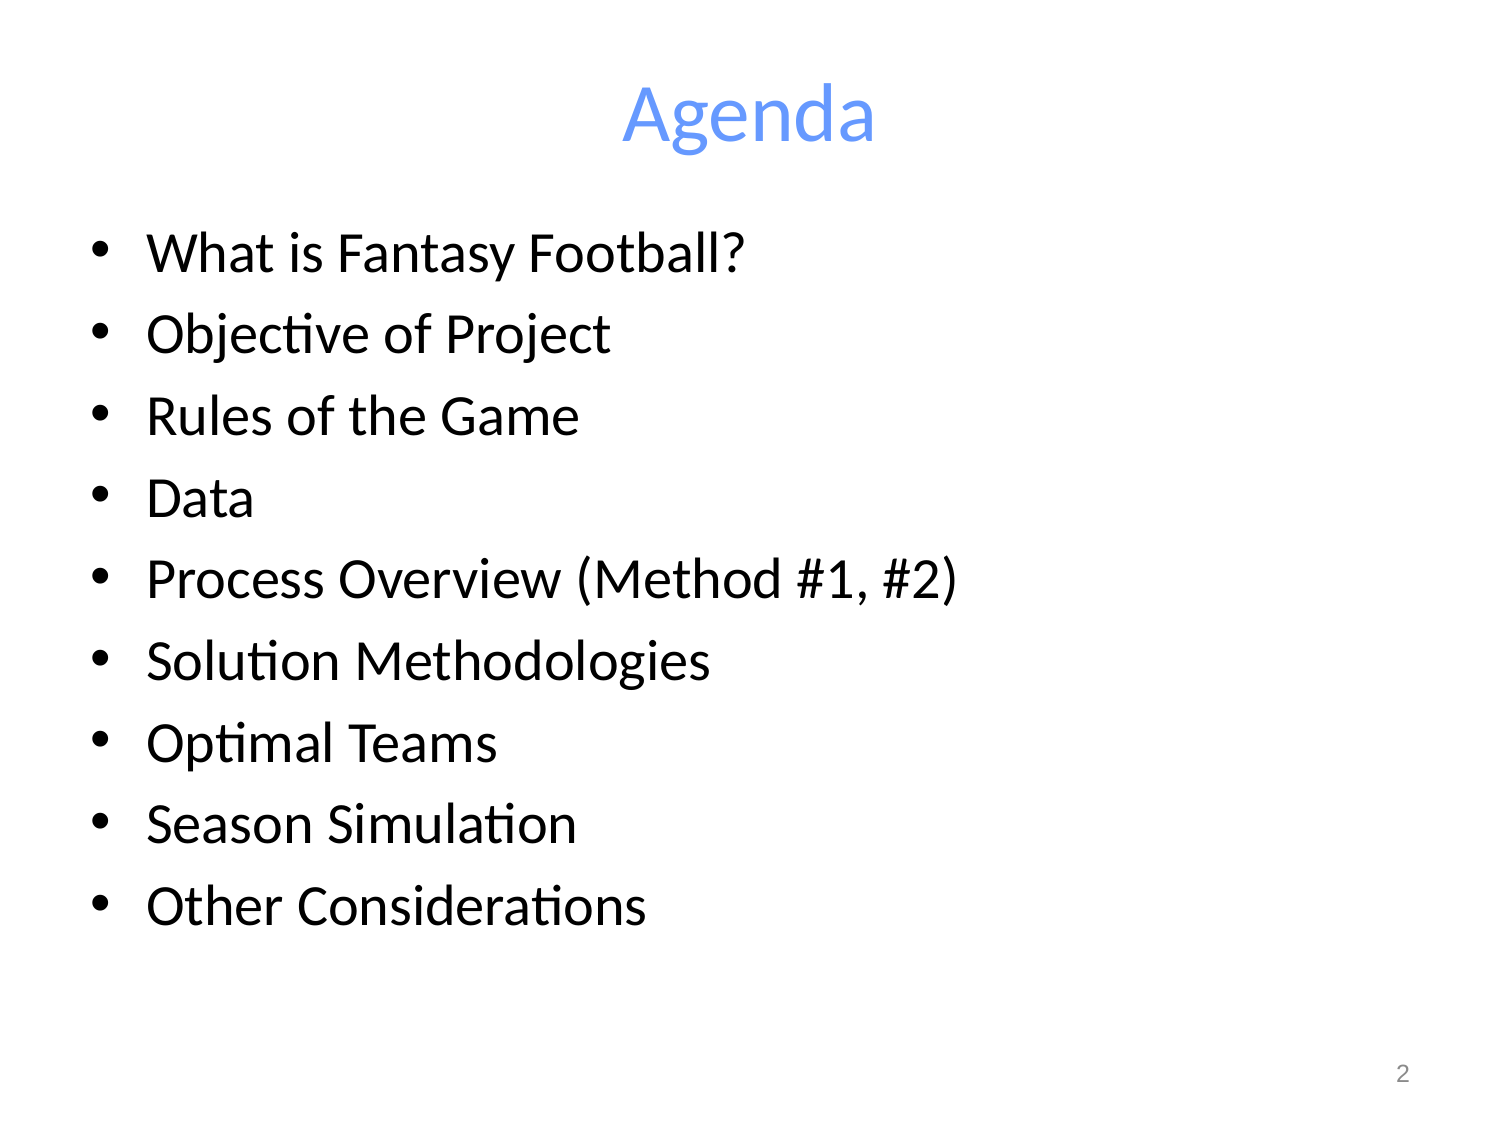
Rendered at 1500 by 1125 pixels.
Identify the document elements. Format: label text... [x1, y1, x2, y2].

list What is Fantasy Football? Objective of Project Rules of the Game Data Process Overview (Method #1, #2) Solution Methodologies Optimal Teams Season Simulation Other Considerations [74, 206, 1426, 985]
title Agenda [74, 14, 1426, 203]
slide_number 2 [1074, 1042, 1425, 1103]
